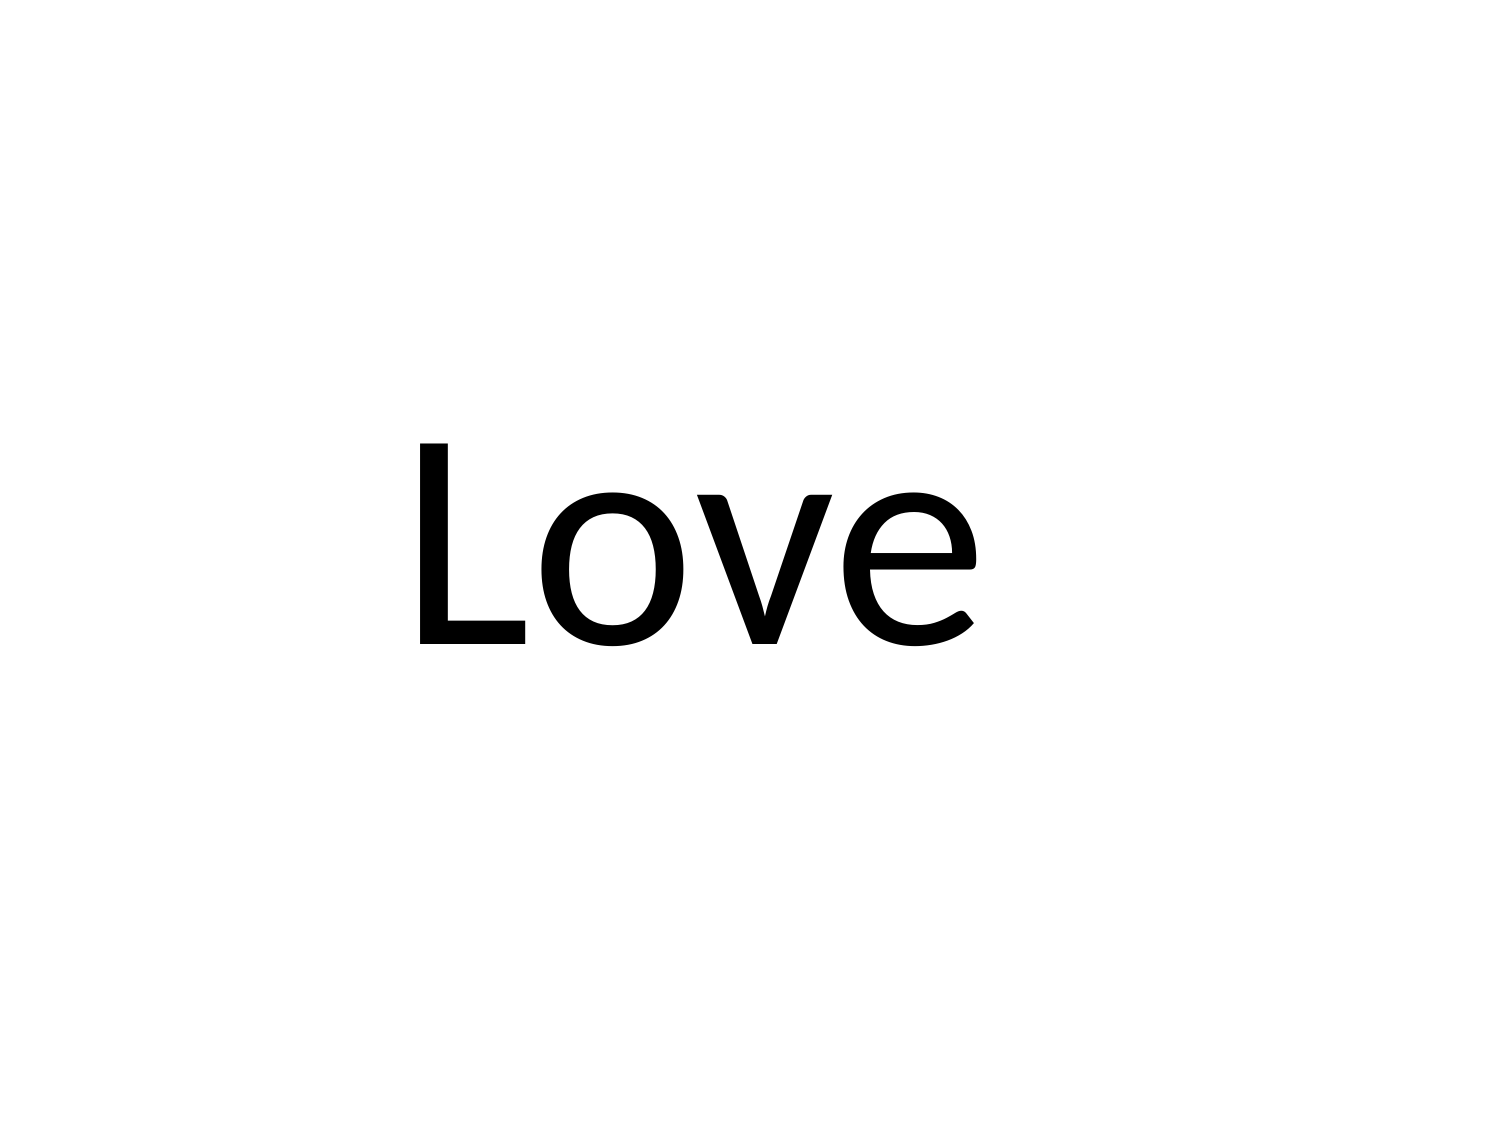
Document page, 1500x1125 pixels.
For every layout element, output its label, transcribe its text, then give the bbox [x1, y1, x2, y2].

text_box Love [112, 324, 1275, 715]
